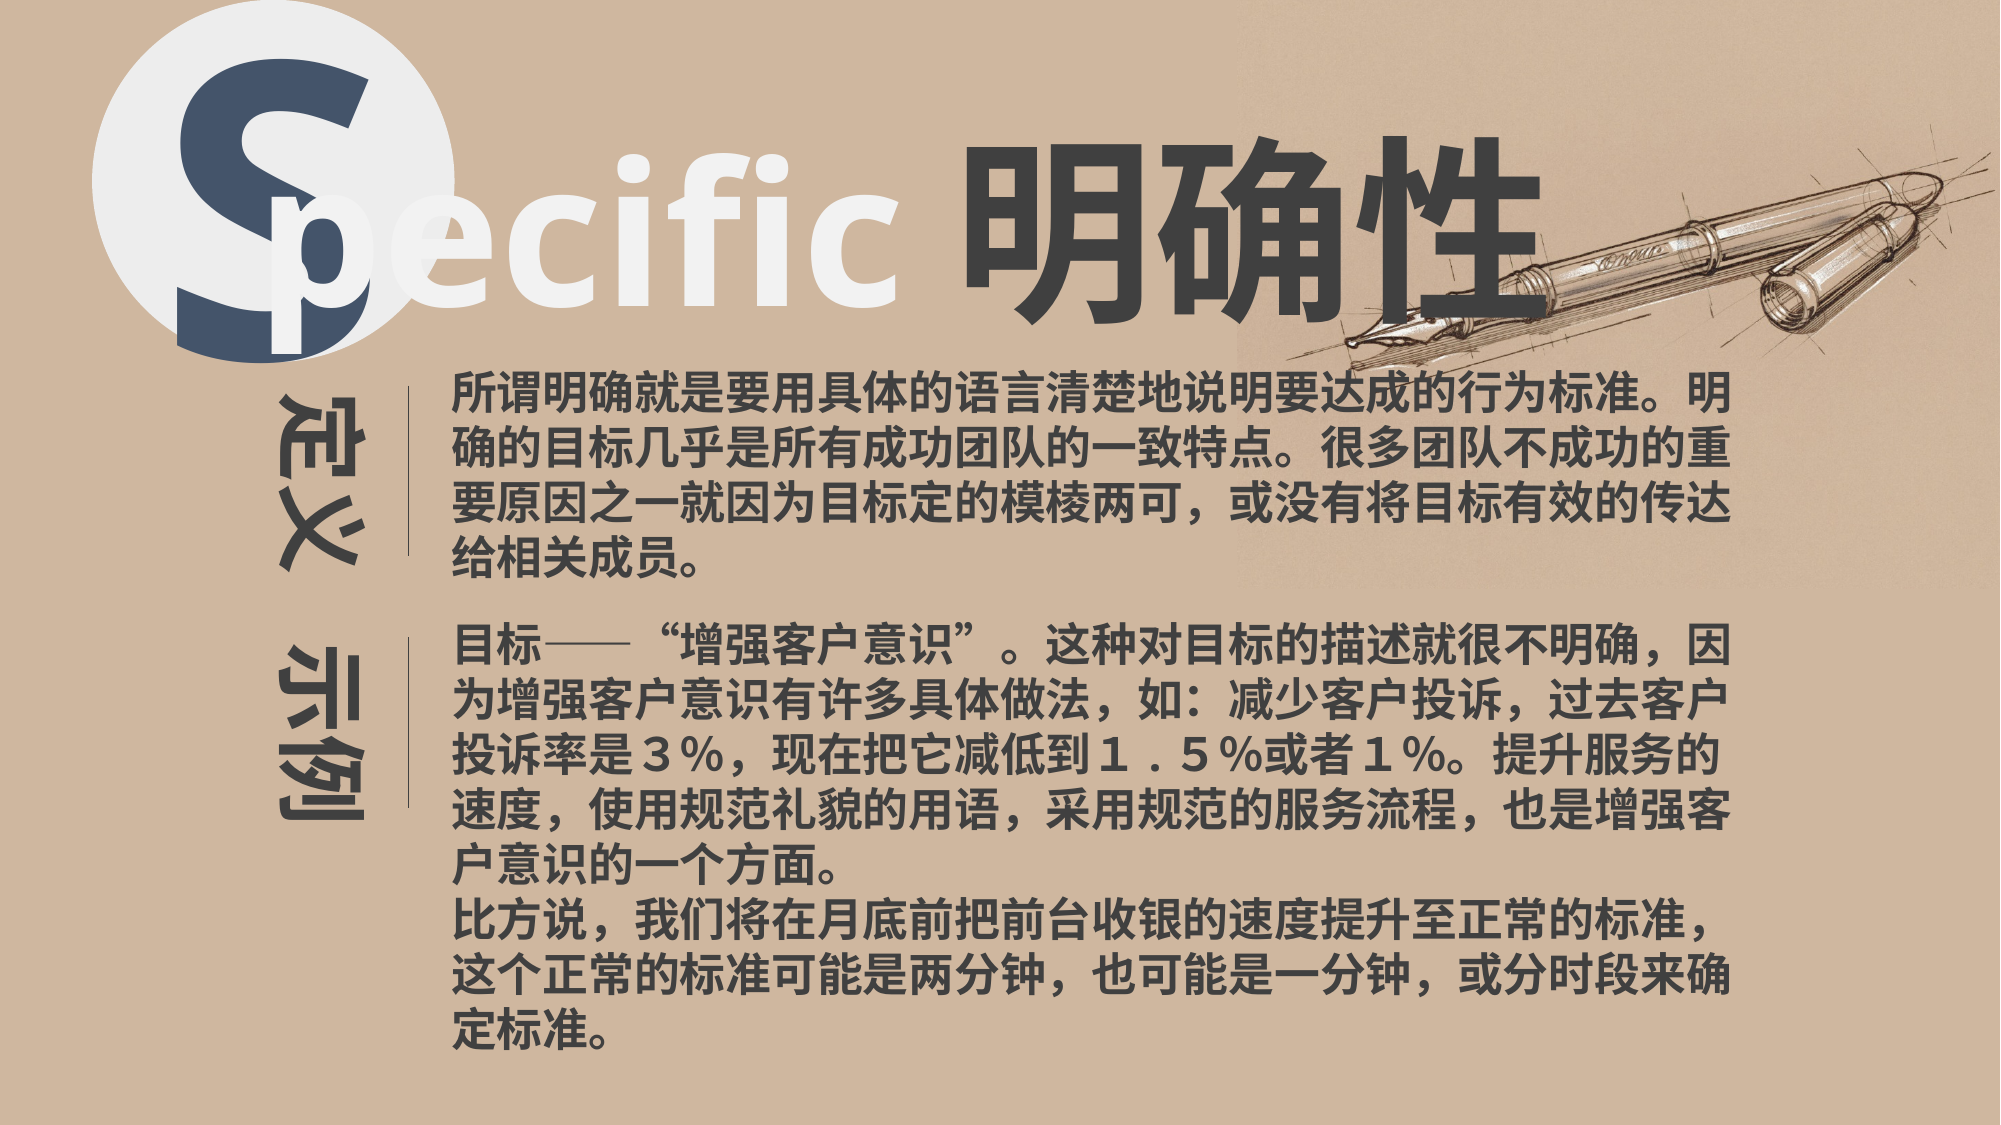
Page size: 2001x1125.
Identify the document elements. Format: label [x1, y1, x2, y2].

text_box [91, 67, 131, 295]
text_box [245, 356, 1772, 594]
text_box [245, 608, 1772, 1068]
picture [1565, 0, 2000, 589]
text_box [131, 0, 1565, 456]
